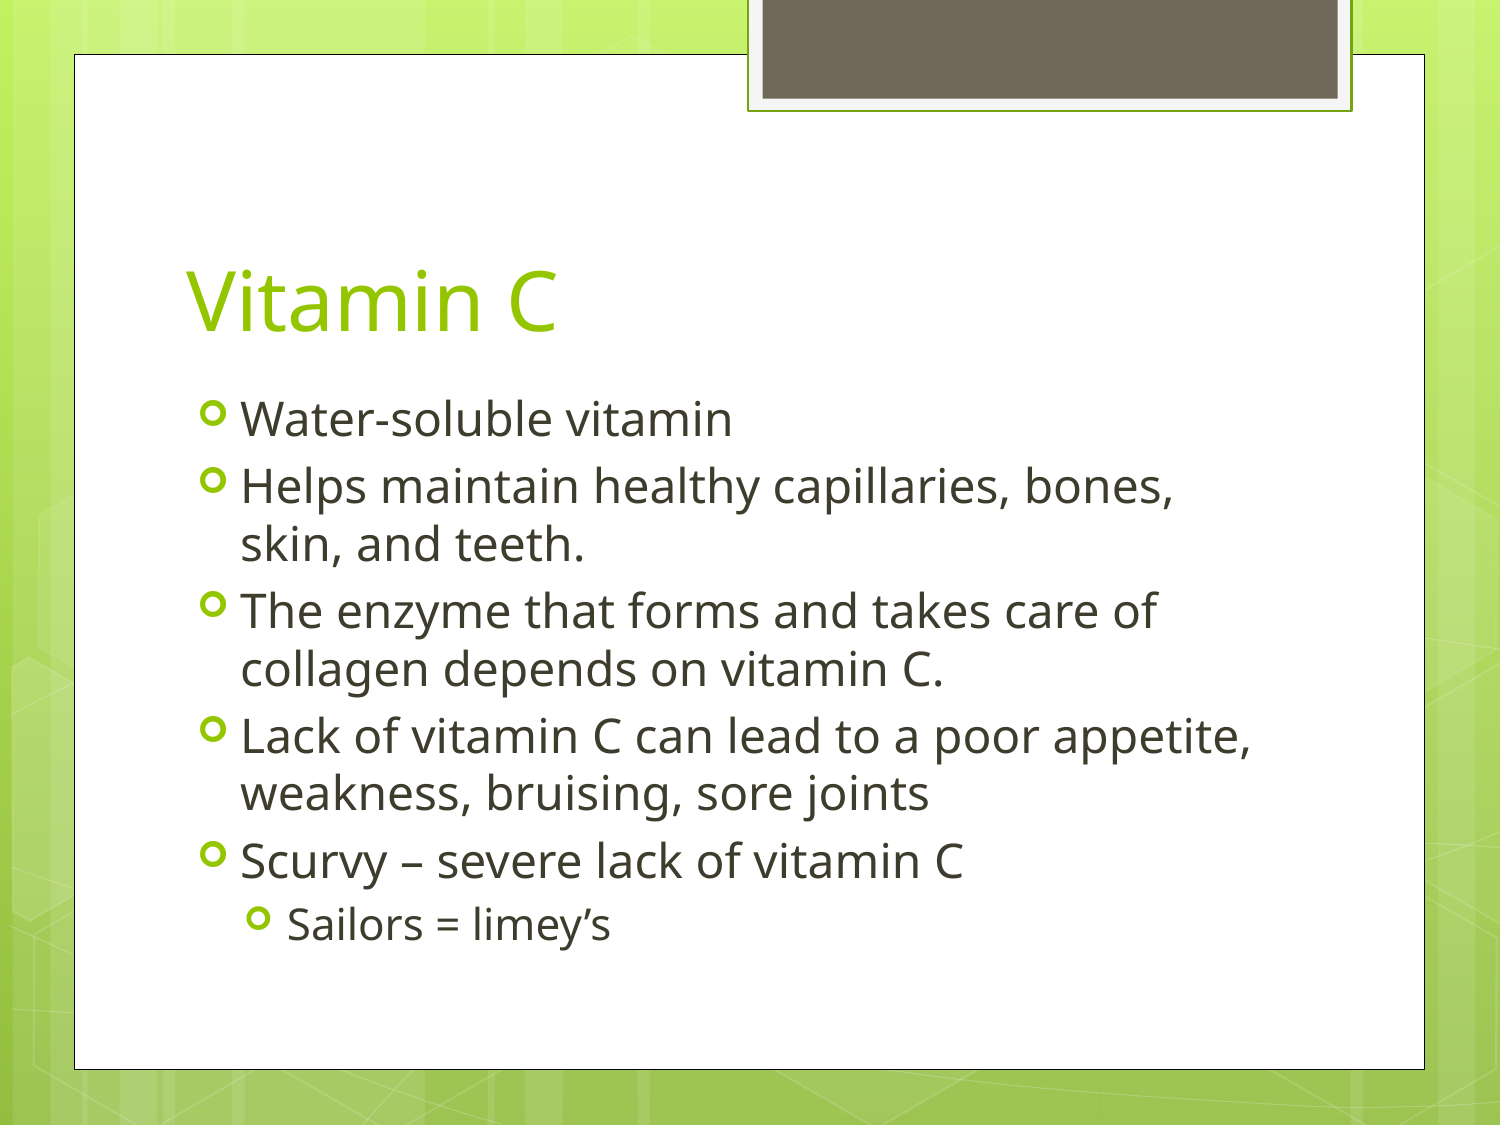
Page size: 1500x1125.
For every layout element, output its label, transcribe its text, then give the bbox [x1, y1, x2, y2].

title Vitamin C [171, 168, 1324, 357]
list Water-soluble vitamin Helps maintain healthy capillaries, bones, skin, and teeth. The enzyme that forms and takes care of collagen depends on vitamin C. Lack of vitamin C can lead to a poor appetite, weakness, bruising, sore joints Scurvy – severe lack of vitamin C Sailors = limey’s [171, 381, 1283, 957]
